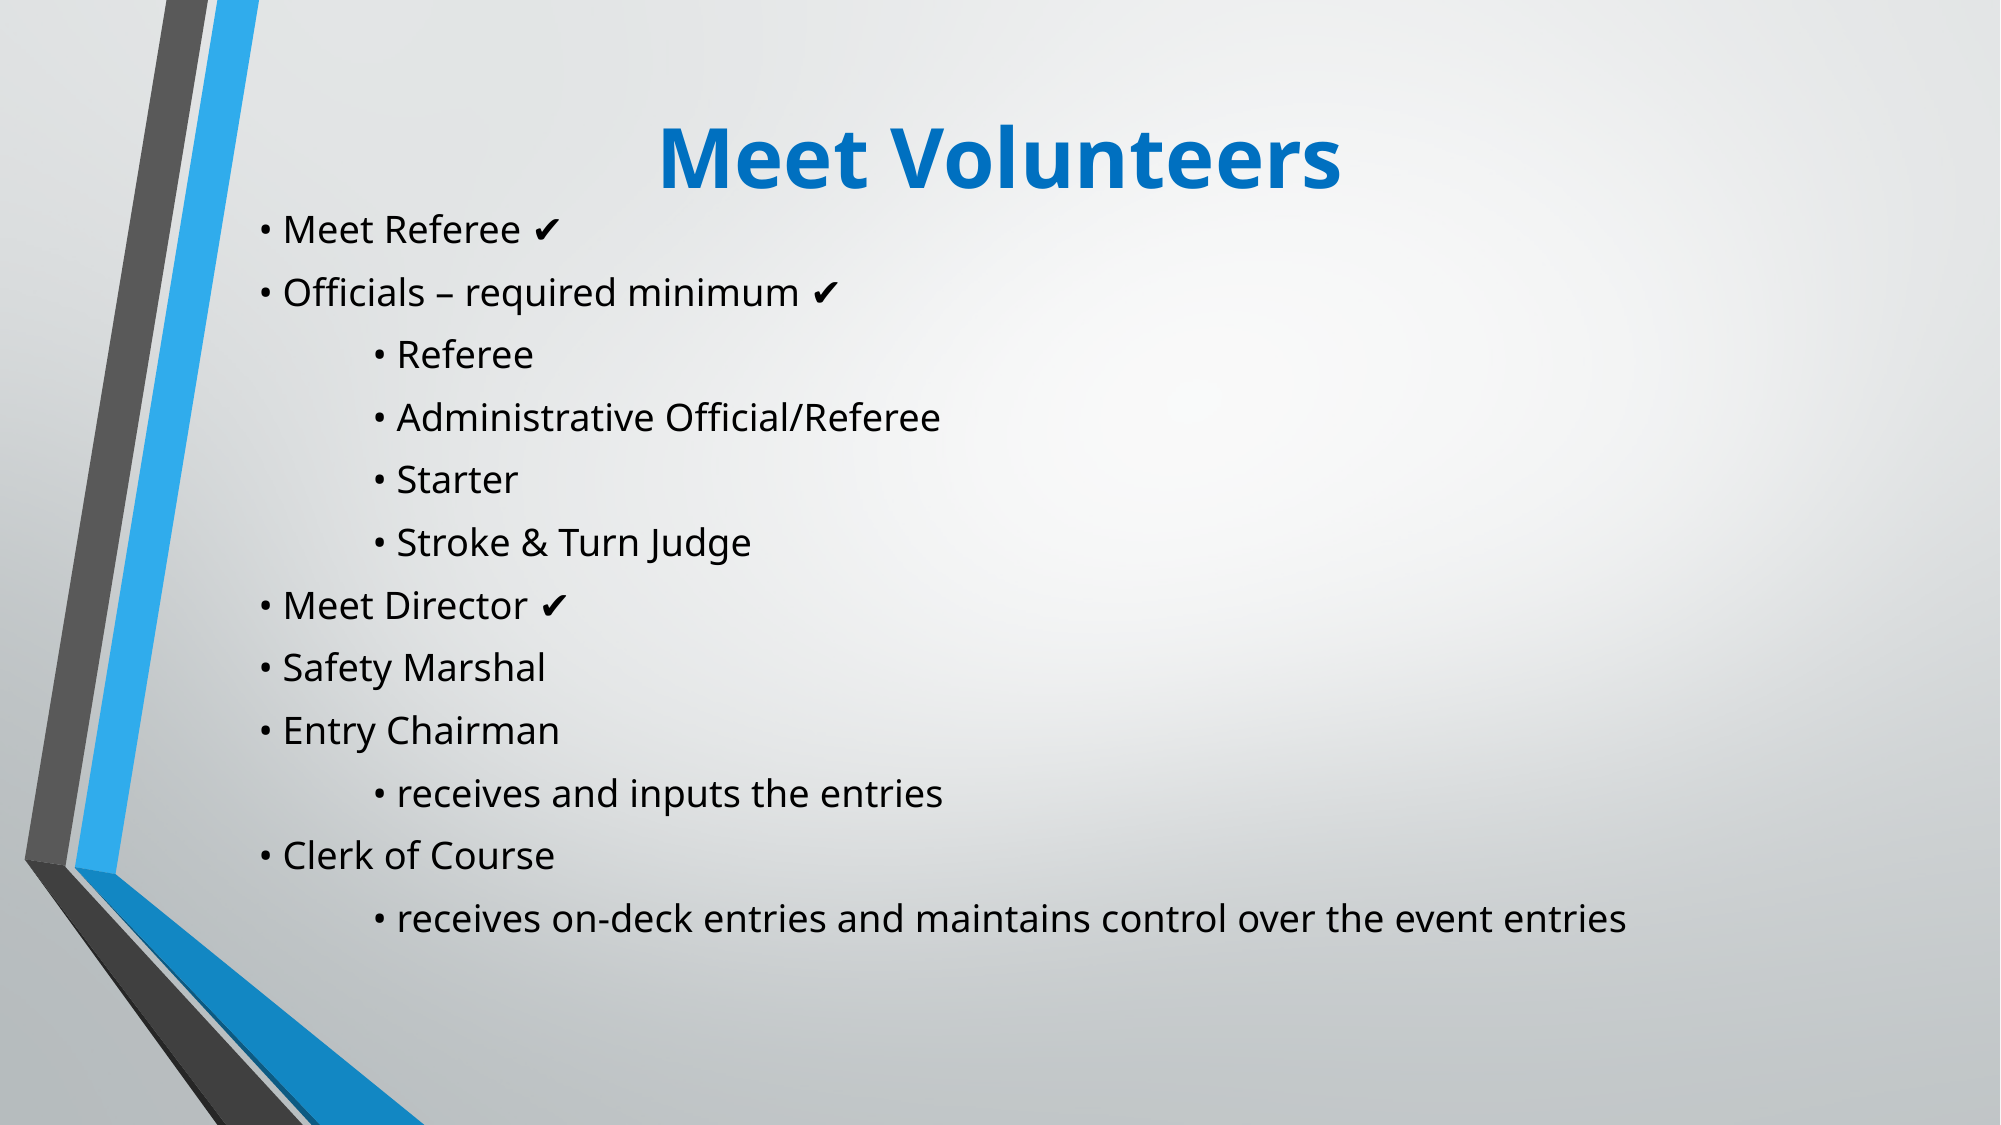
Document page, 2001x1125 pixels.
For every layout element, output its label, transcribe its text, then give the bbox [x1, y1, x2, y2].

list • Meet Referee ✔ • Officials – required minimum ✔ • Referee • Administrative Official/Referee • Starter • Stroke & Turn Judge • Meet Director ✔ • Safety Marshal • Entry Chairman • receives and inputs the entries • Clerk of Course • receives on-deck entries and maintains control over the event entries [243, 195, 1887, 950]
title Meet Volunteers [137, 46, 1863, 264]
